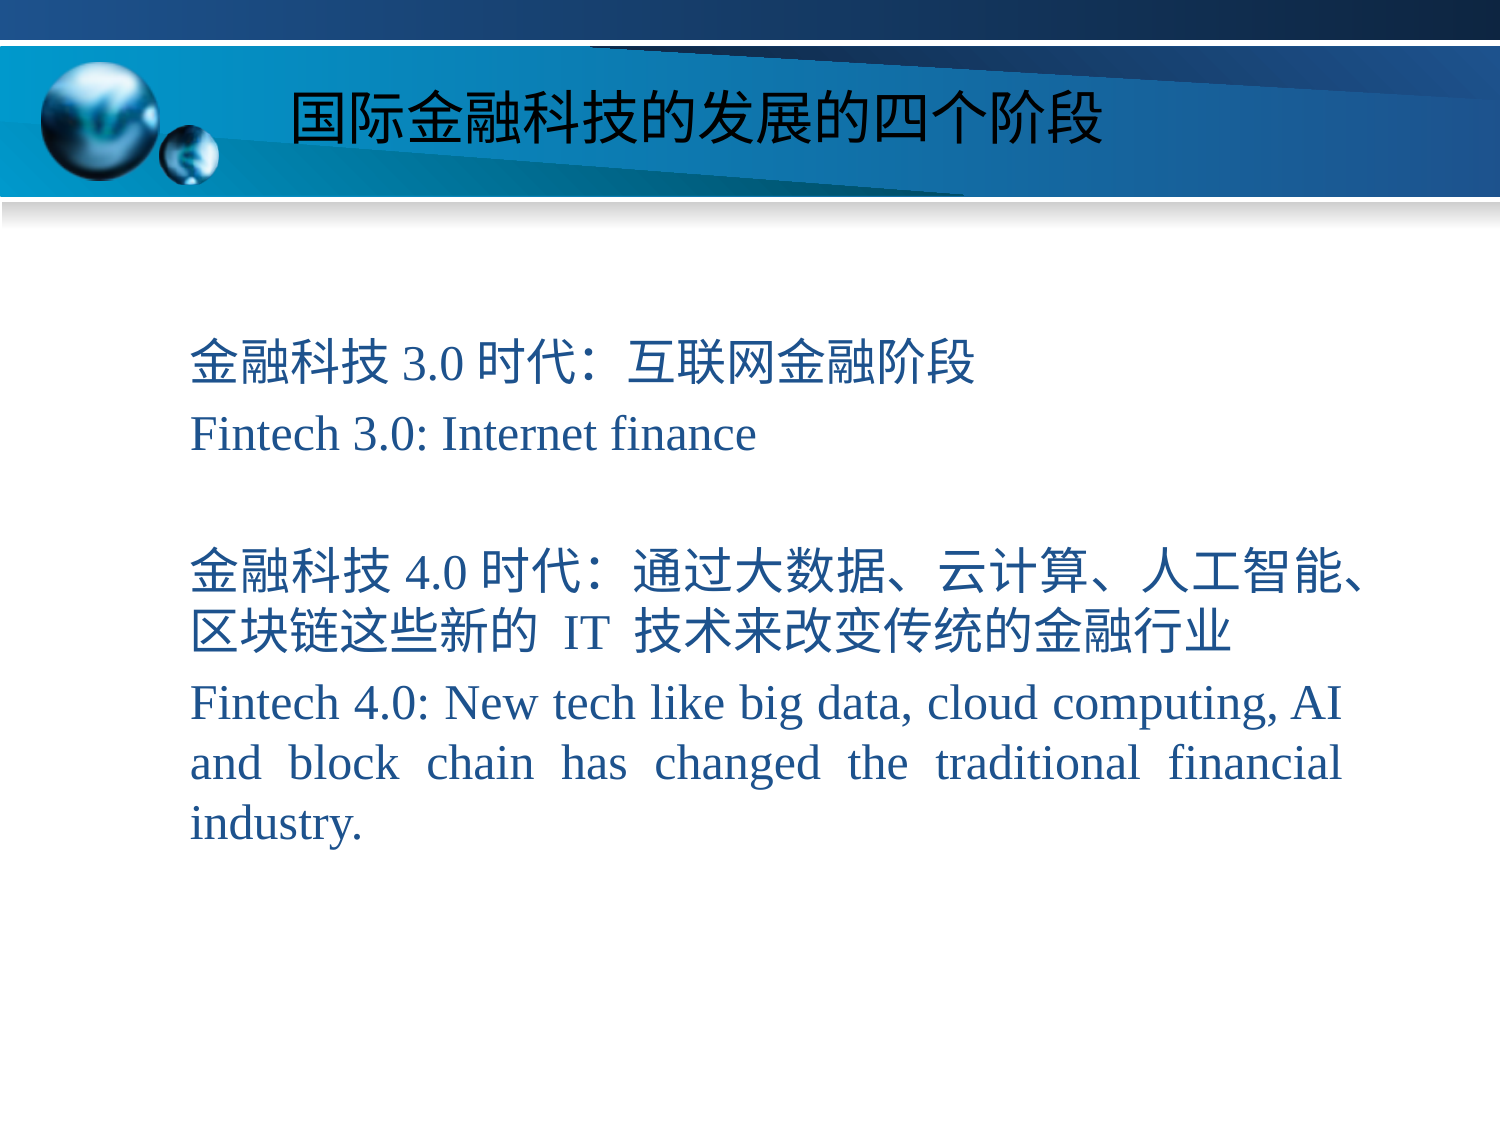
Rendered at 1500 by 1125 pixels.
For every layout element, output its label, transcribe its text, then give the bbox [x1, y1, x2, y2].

title 国际金融科技的发展的四个阶段 [274, 44, 1363, 188]
picture [160, 126, 218, 184]
text_box 金融科技4.0时代：通过大数据、云计算、人工智能、区块链这些新的 IT 技术来改变传统的金融行业 Fintech 4.0: New tech like big data, cloud computing, AI and block chain has changed the traditional financial industry. [175, 532, 1359, 857]
picture [42, 63, 159, 180]
text_box 金融科技3.0时代：互联网金融阶段 Fintech 3.0: Internet finance [175, 323, 1359, 469]
